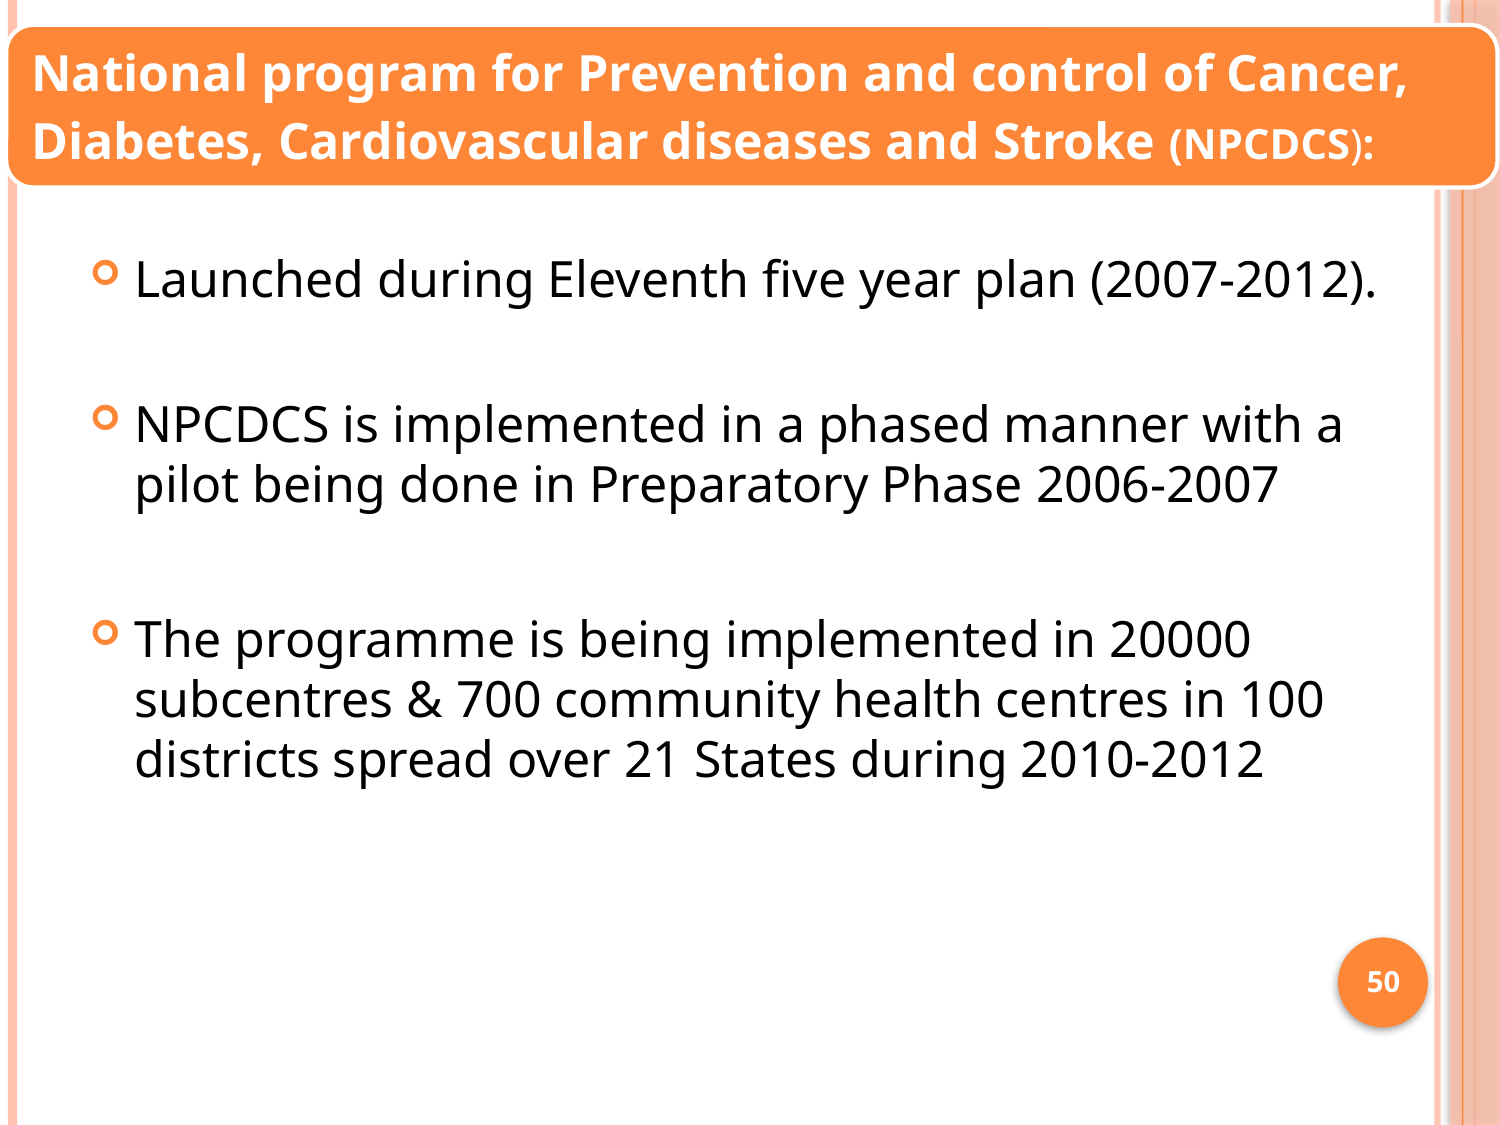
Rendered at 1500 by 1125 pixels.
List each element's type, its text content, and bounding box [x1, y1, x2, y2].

list Launched during Eleventh five year plan (2007-2012). NPCDCS is implemented in a phased manner with a pilot being done in Preparatory Phase 2006-2007 The programme is being implemented in 20000 subcentres & 700 community health centres in 100 districts spread over 21 States during 2010-2012 [75, 239, 1425, 1050]
slide_number 50 [1333, 940, 1434, 1027]
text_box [5, 24, 1498, 188]
